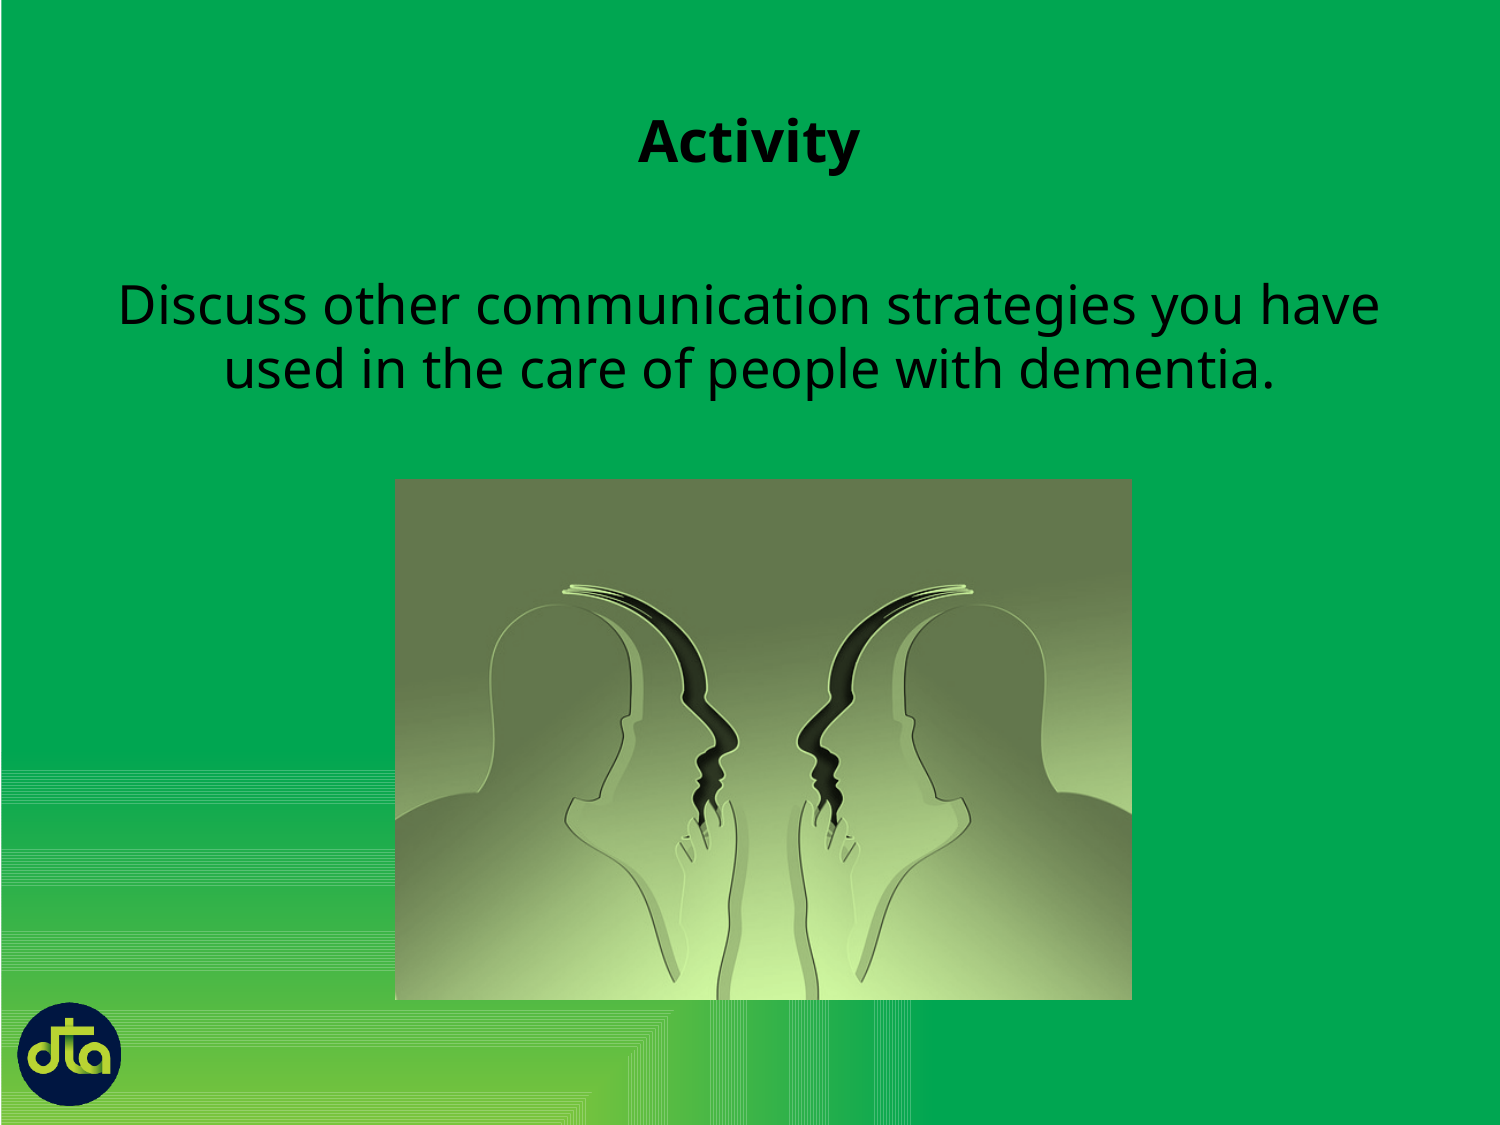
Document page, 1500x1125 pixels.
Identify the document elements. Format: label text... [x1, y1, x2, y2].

text_box Activity [74, 45, 1425, 233]
text_box Discuss other communication strategies you have used in the care of people with dementia. [74, 262, 1425, 468]
picture [395, 479, 1132, 1000]
picture [17, 1002, 121, 1106]
